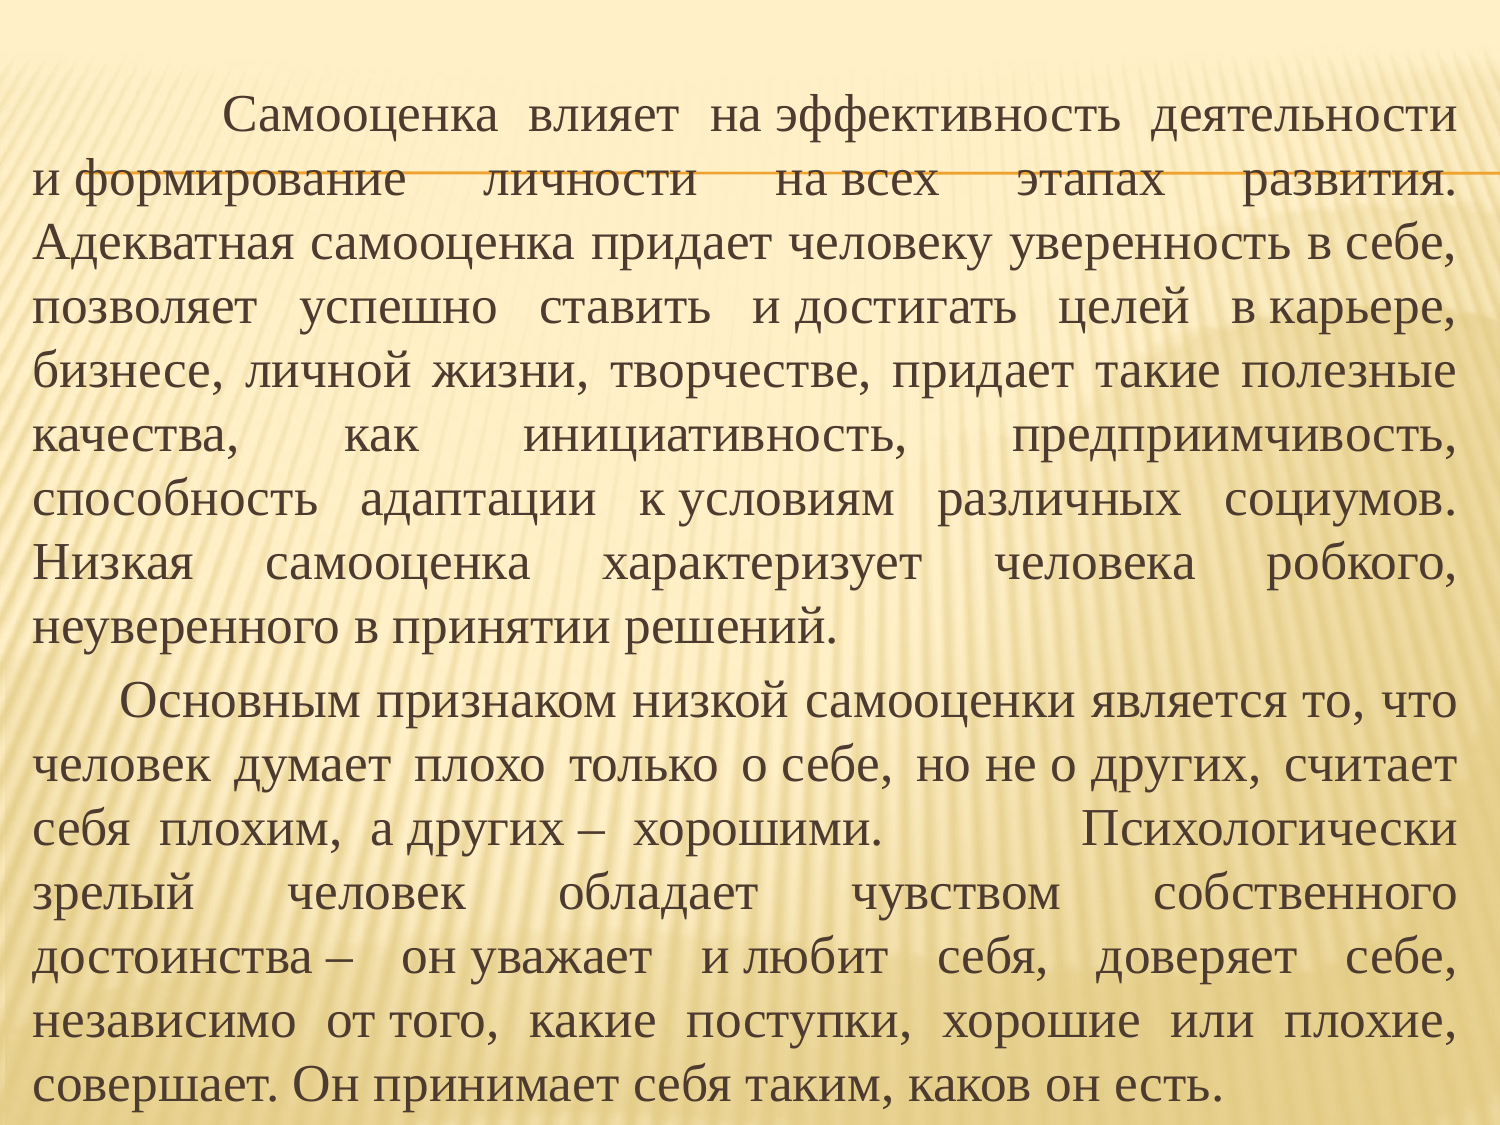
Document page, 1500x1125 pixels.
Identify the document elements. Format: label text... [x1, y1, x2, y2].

list Самооценка влияет на эффективность деятельности и формирование личности на всех этапах развития. Адекватная самооценка придает человеку уверенность в себе, позволяет успешно ставить и достигать целей в карьере, бизнесе, личной жизни, творчестве, придает такие полезные качества, как инициативность, предприимчивость, способность адаптации к условиям различных социумов. Низкая самооценка характеризует человека робкого, неуверенного в принятии решений. Основным признаком низкой самооценки является то, что человек думает плохо только о себе, но не о других, считает себя плохим, а других – хорошими. Психологически зрелый человек обладает чувством собственного достоинства – он уважает и любит себя, доверяет себе, независимо от того, какие поступки, хорошие или плохие, совершает. Он принимает себя таким, каков он есть. [0, 70, 1475, 1125]
